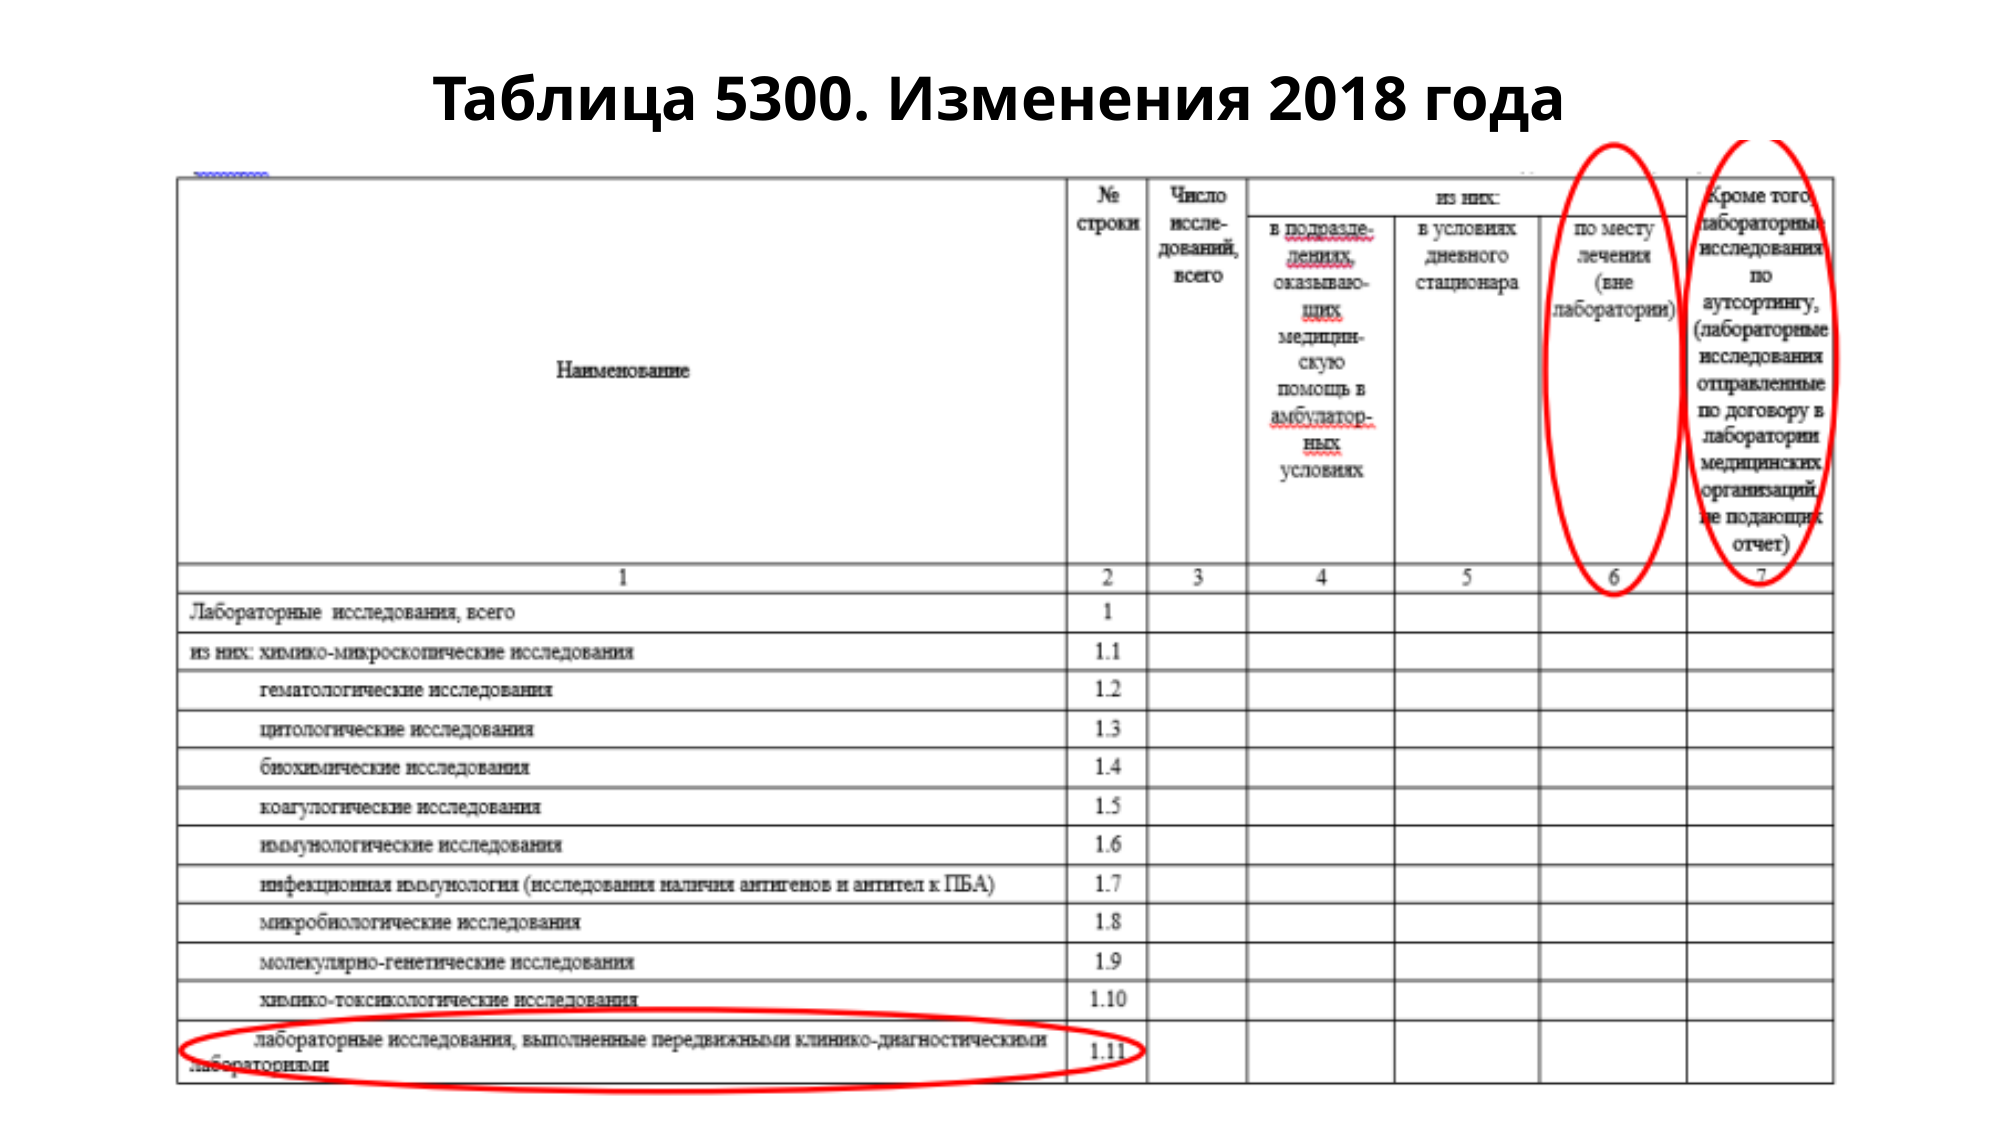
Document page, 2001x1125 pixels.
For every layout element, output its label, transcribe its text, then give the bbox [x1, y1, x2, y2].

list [169, 140, 1848, 1110]
title Таблица 5300. Изменения 2018 года [137, 59, 1863, 141]
